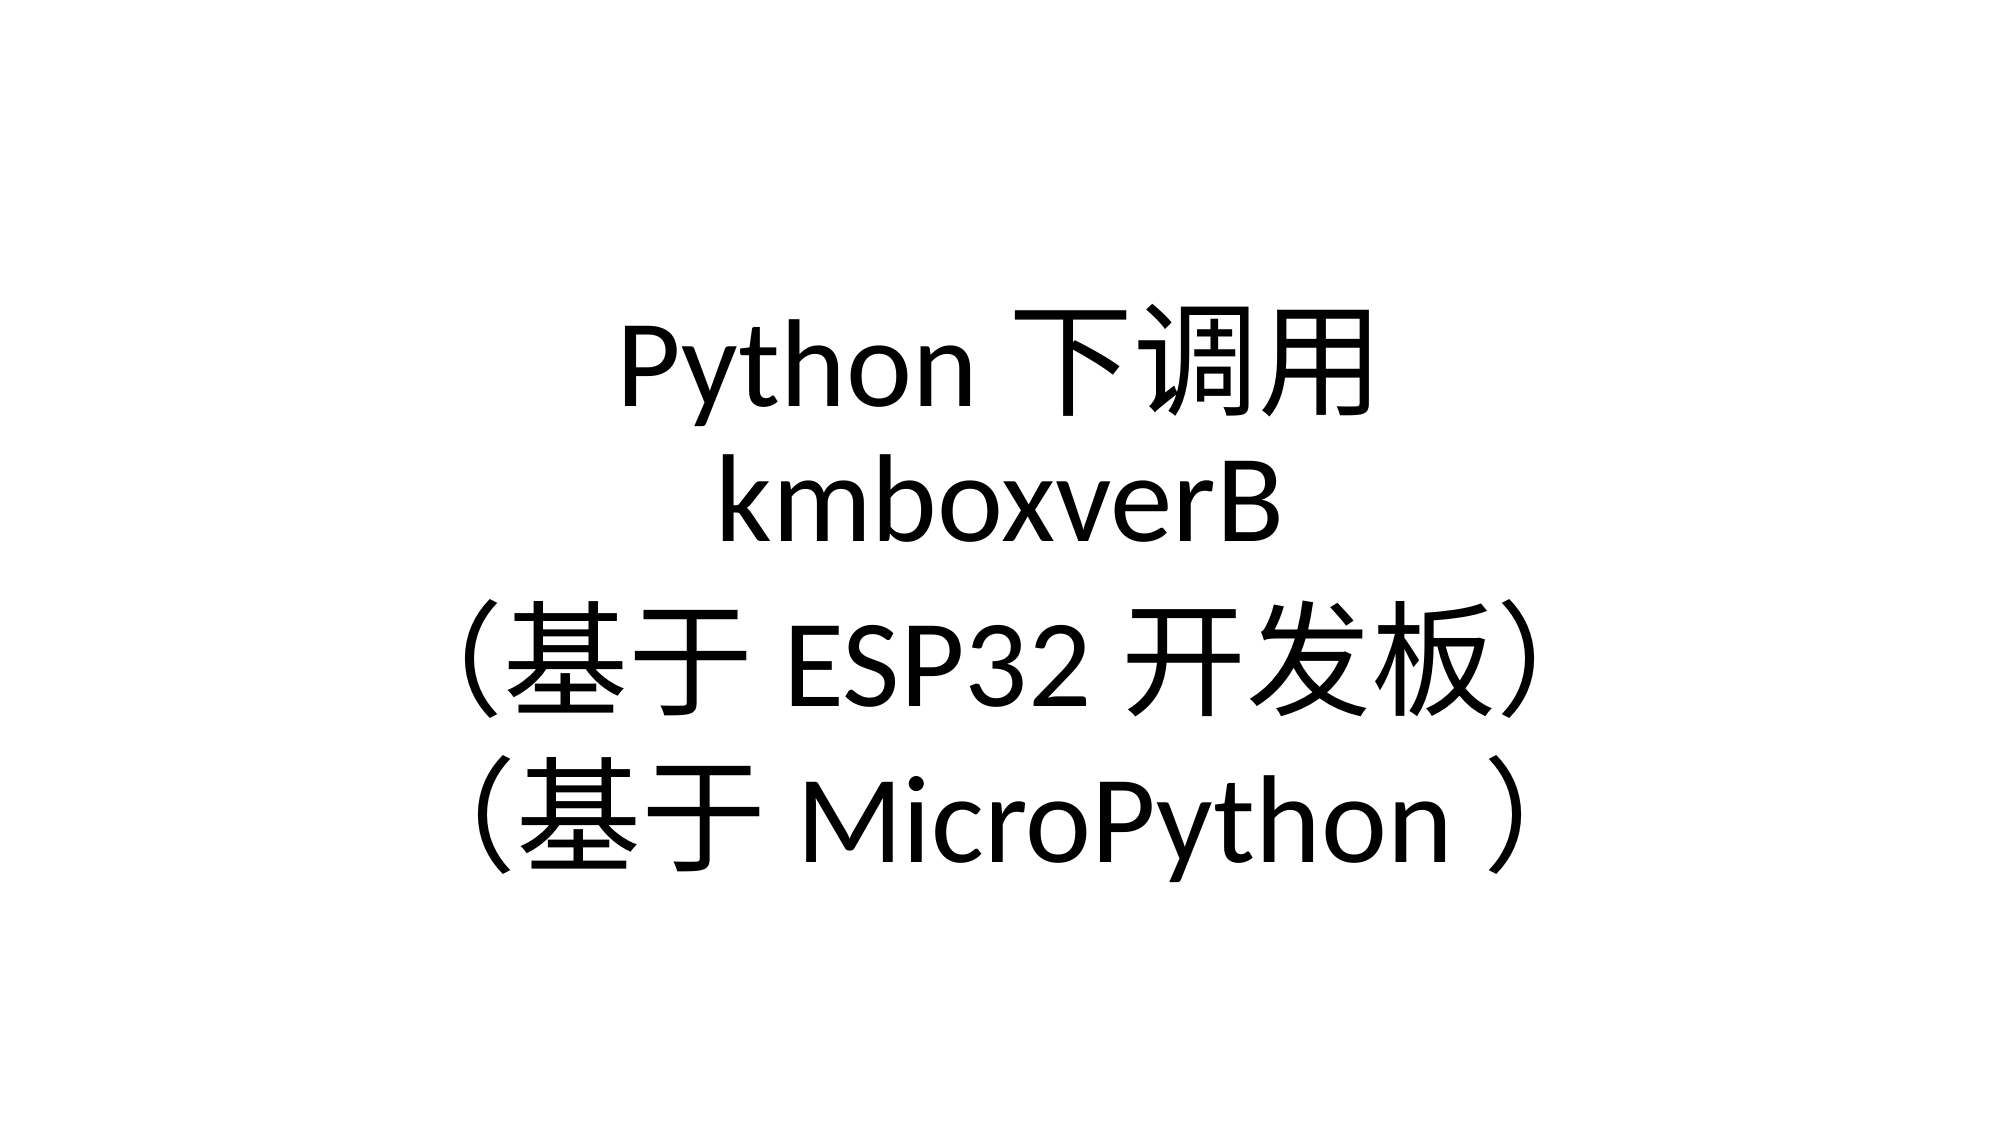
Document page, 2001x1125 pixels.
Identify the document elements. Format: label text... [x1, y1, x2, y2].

title Python下调用 kmboxverB [249, 94, 1750, 576]
subtitle （基于ESP32开发板） （基于MicroPython） [249, 590, 1750, 1073]
